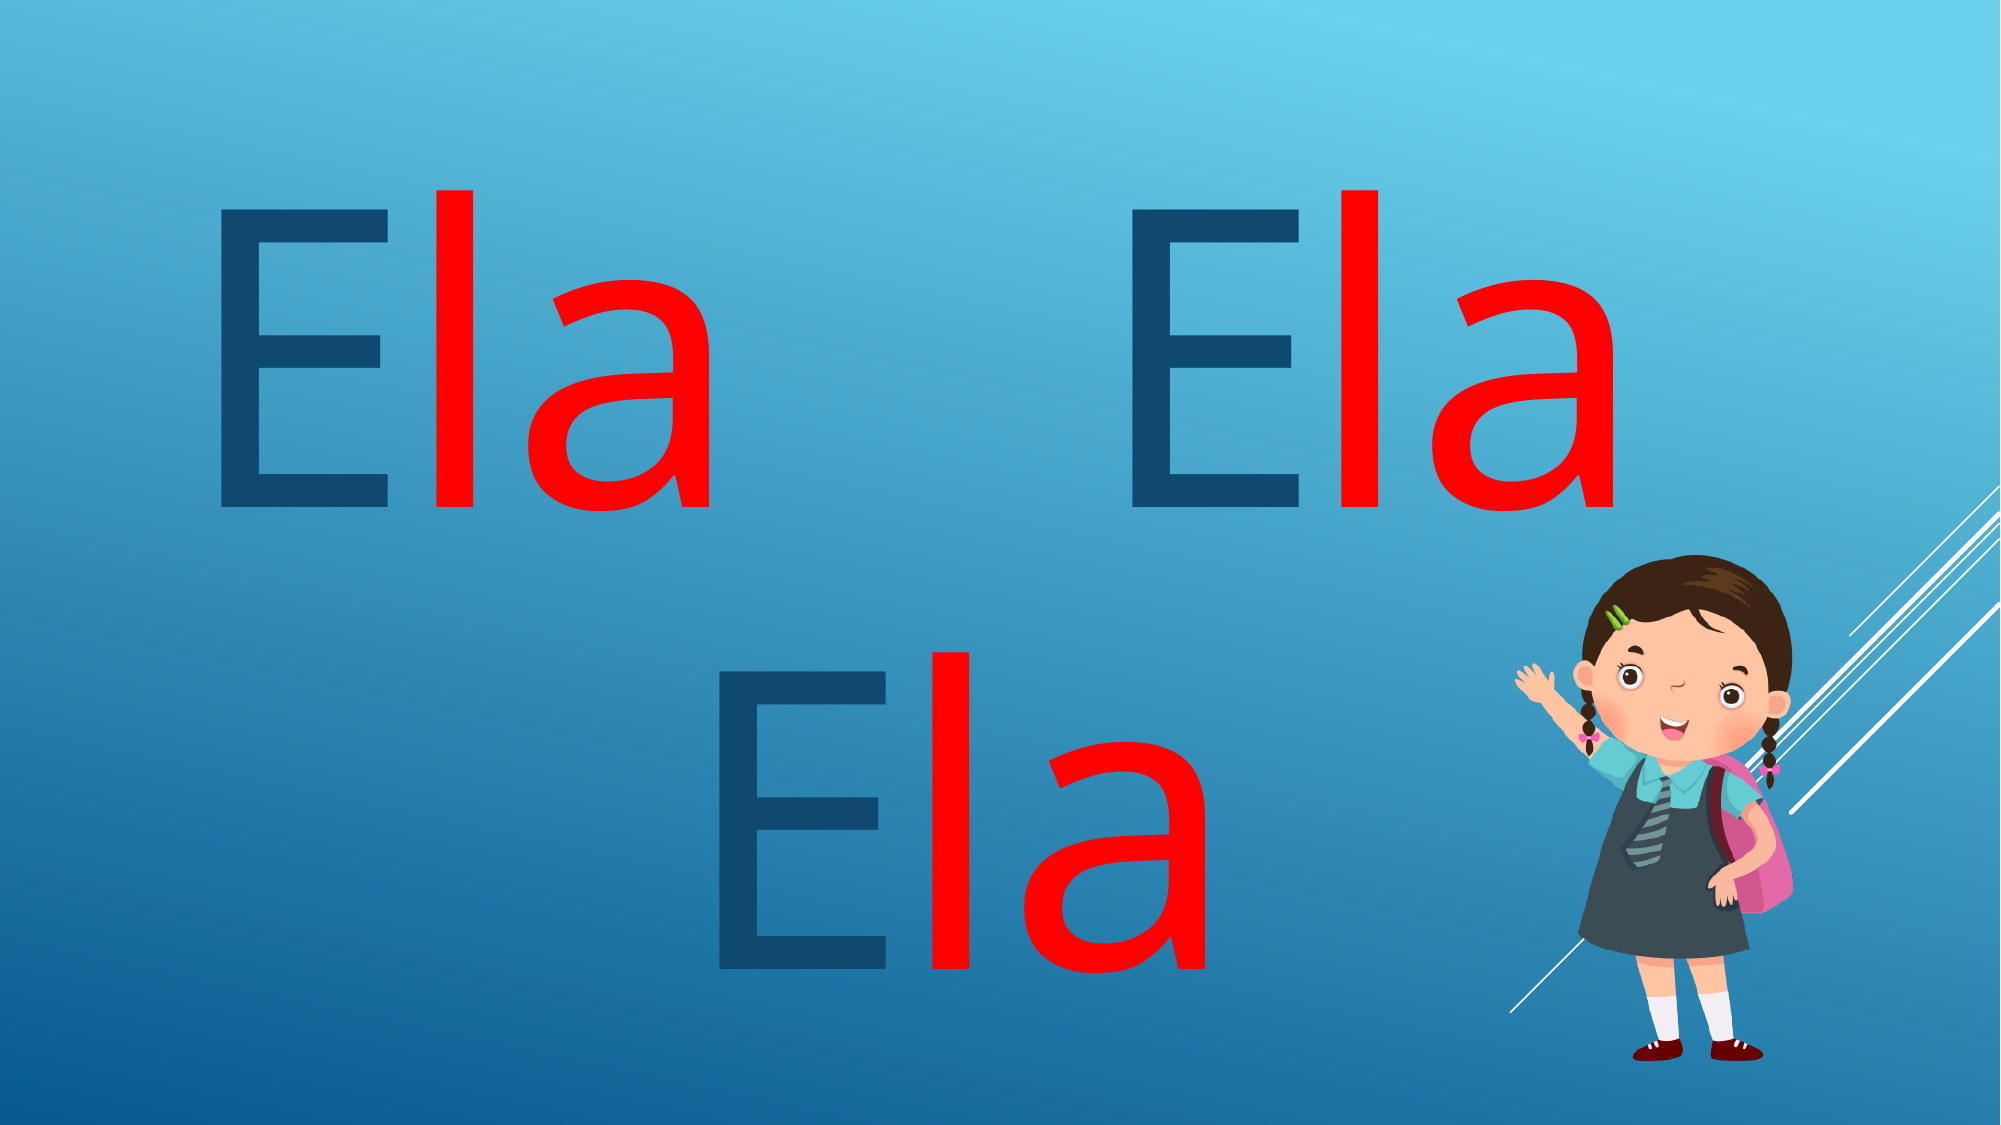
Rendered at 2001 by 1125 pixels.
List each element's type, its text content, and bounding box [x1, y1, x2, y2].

list E [166, 44, 386, 638]
text_box E [664, 505, 882, 1099]
text_box la [882, 505, 1319, 1099]
text_box E [1077, 44, 1291, 505]
picture [1443, 555, 1866, 1061]
text_box la [386, 44, 823, 638]
text_box la [1291, 44, 1728, 638]
